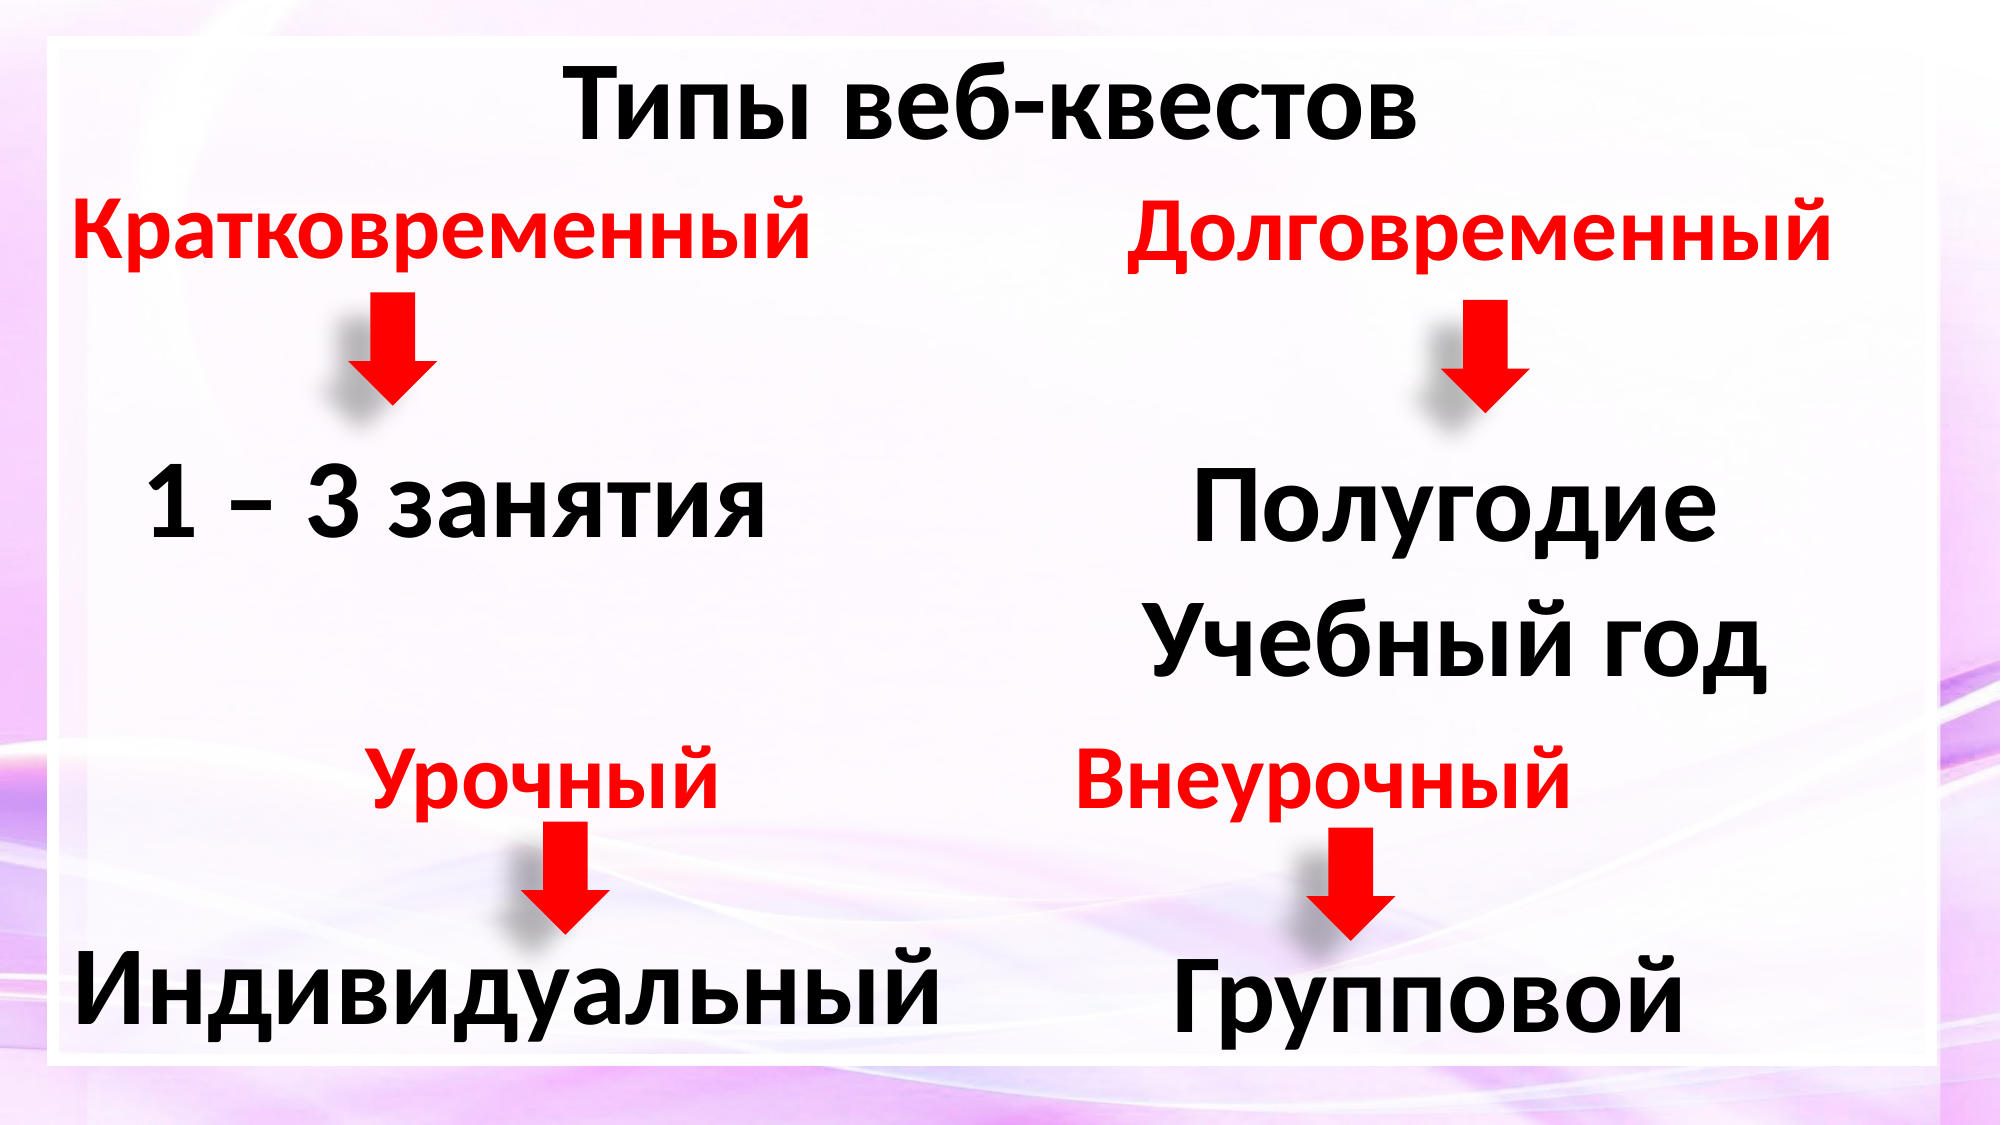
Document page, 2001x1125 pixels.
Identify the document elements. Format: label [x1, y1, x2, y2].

text_box [0, 0, 2000, 1125]
